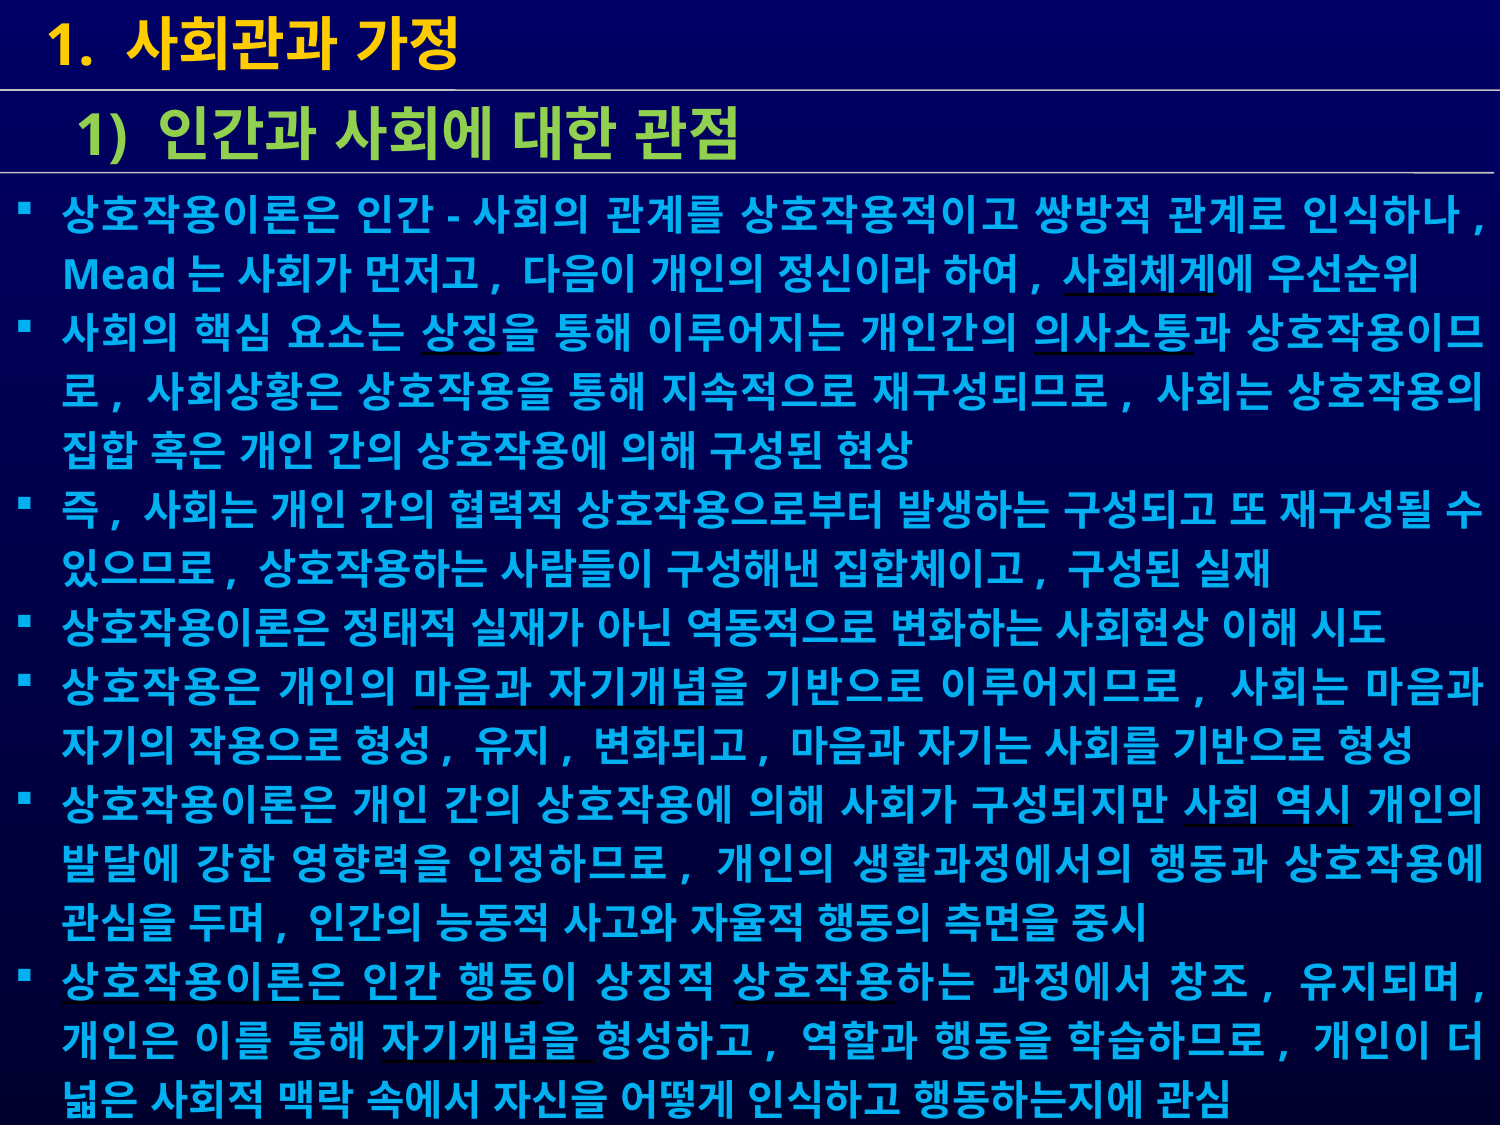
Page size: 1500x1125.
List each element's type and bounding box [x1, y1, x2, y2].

text_box [0, 0, 1500, 1125]
